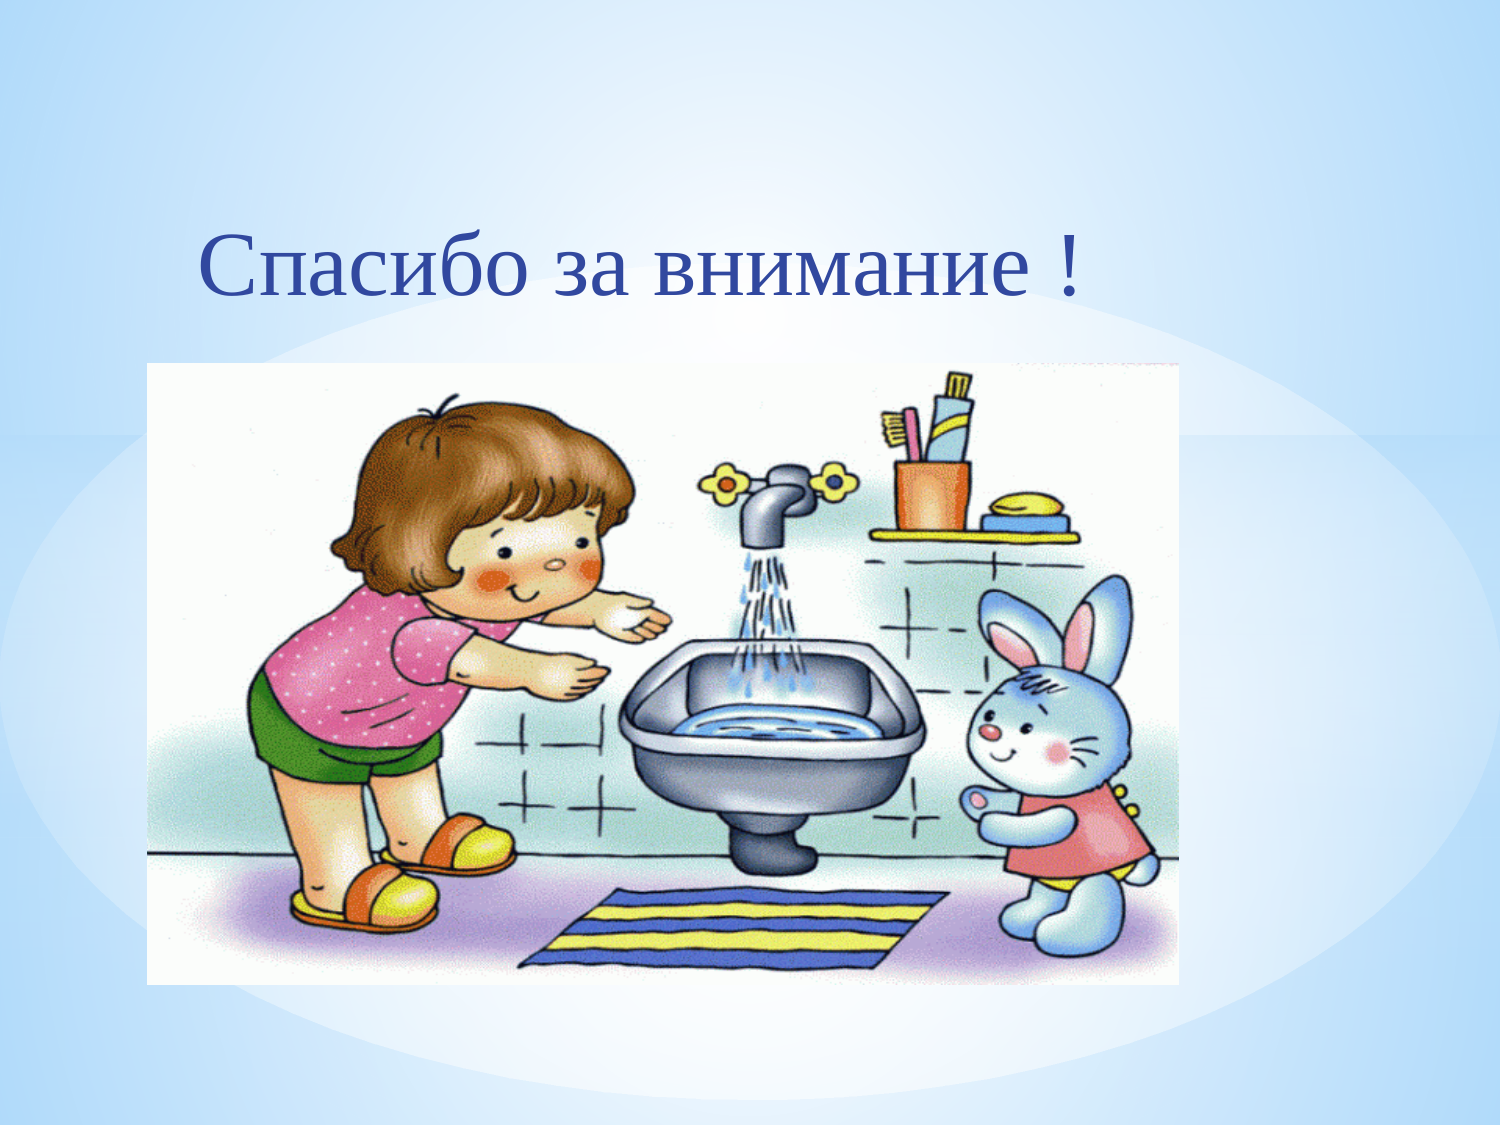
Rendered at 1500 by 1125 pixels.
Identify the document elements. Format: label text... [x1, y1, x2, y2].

picture [147, 363, 1240, 985]
list Спасибо за внимание ! [183, 196, 1163, 334]
